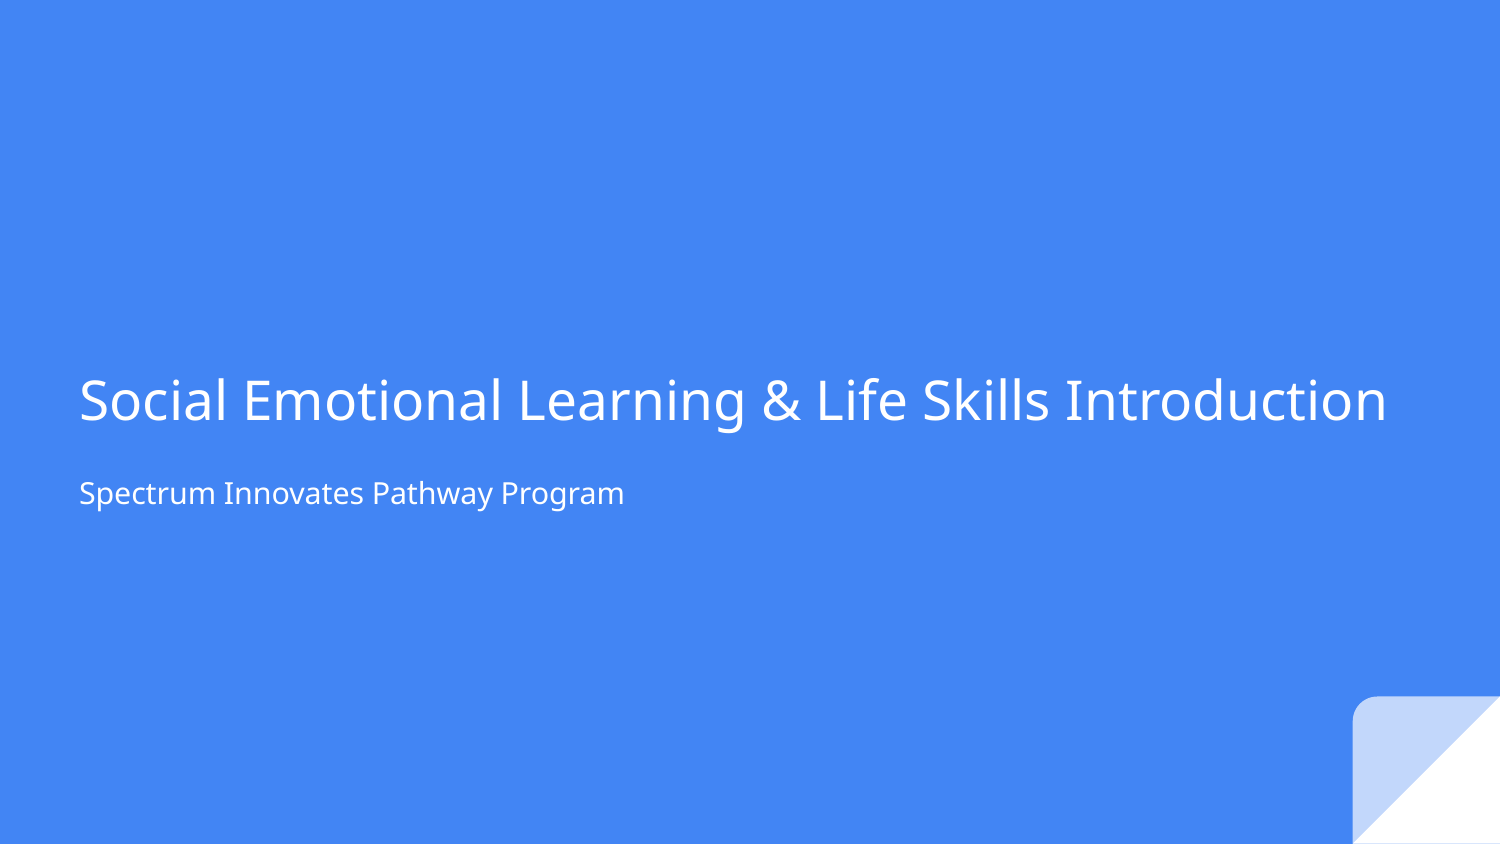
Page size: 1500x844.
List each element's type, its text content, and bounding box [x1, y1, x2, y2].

subtitle Spectrum Innovates Pathway Program [64, 457, 1413, 529]
title Social Emotional Learning & Life Skills Introduction [64, 298, 1413, 452]
